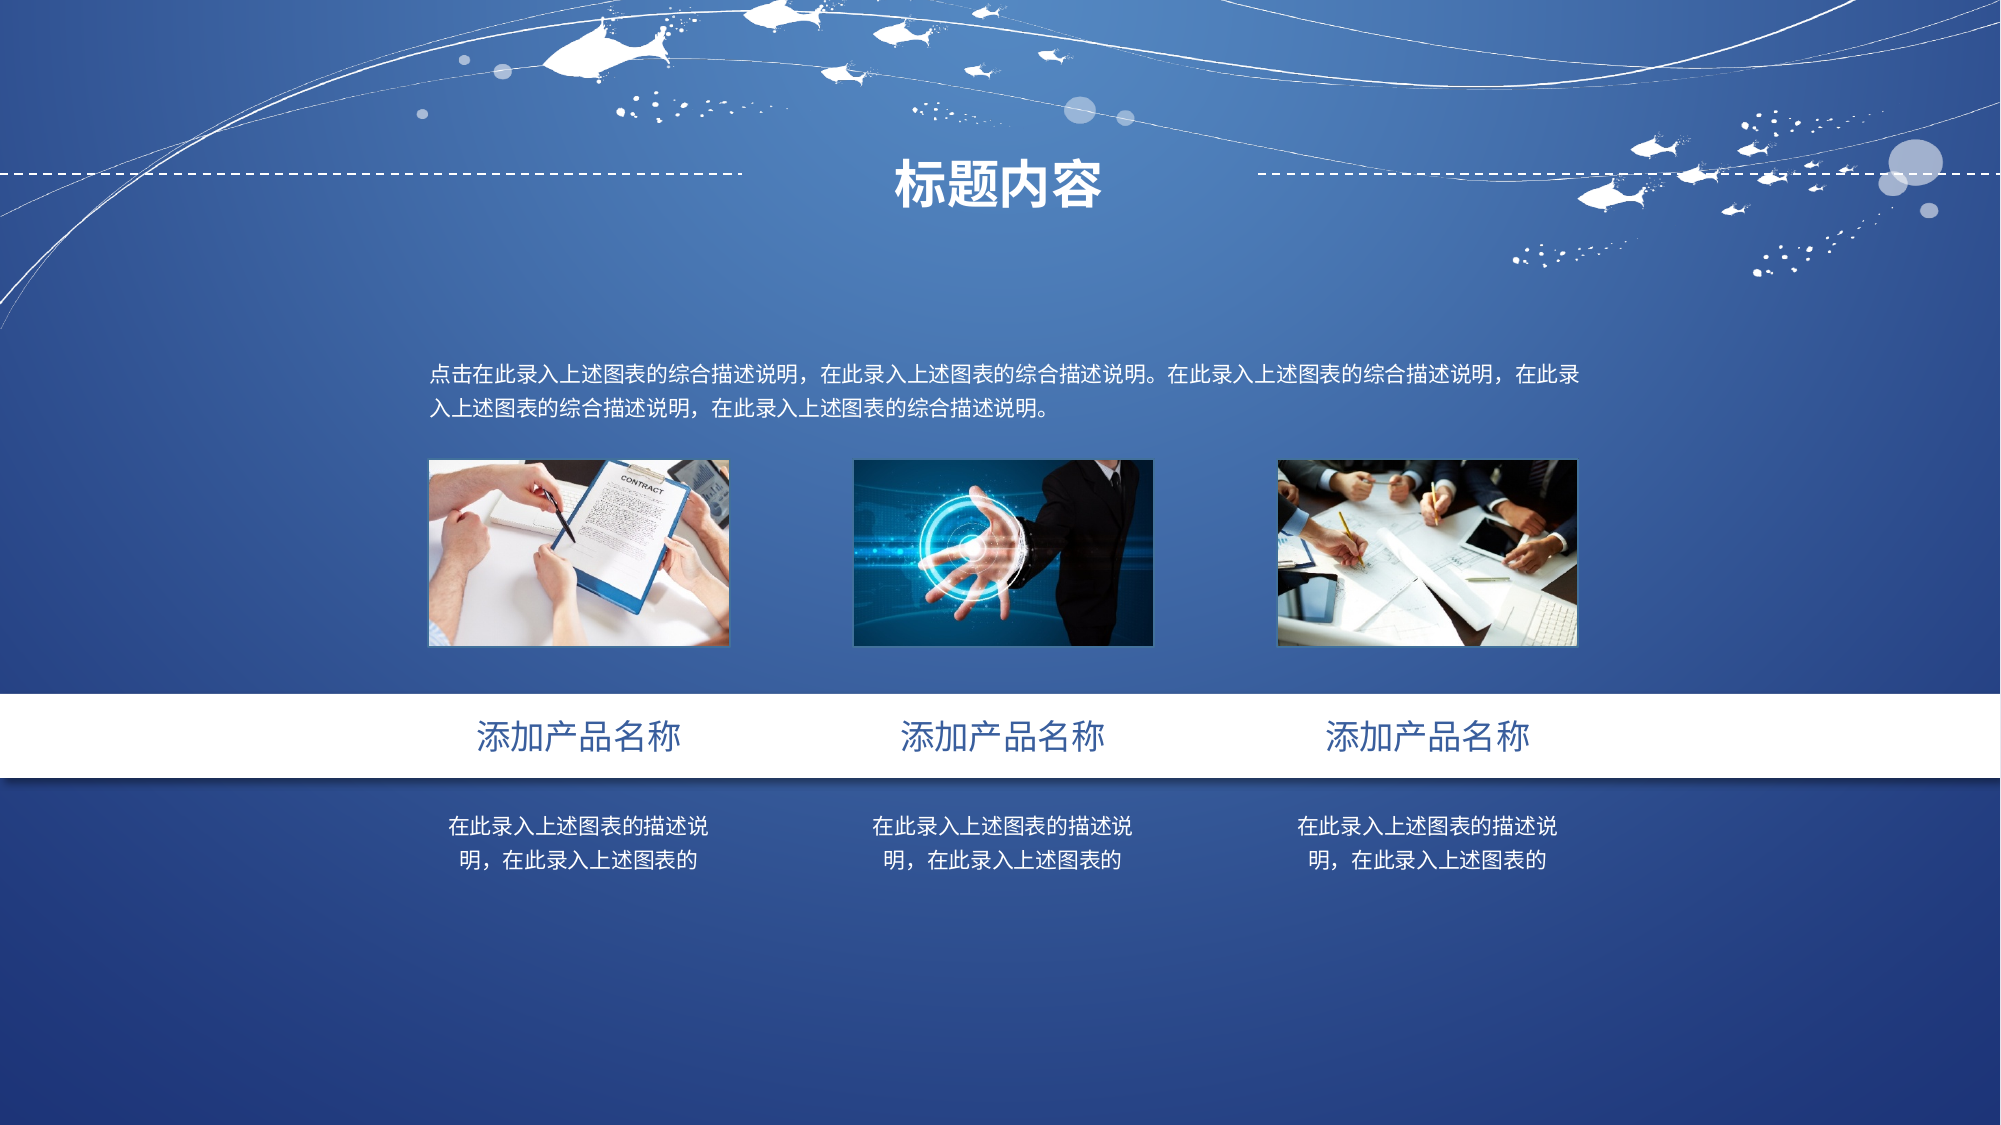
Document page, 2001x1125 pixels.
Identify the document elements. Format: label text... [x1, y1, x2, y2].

text_box [1277, 458, 1579, 648]
picture [0, 0, 2001, 1125]
text_box [0, 693, 2000, 778]
text_box 添加产品名称 [889, 709, 1118, 762]
text_box 在此录入上述图表的描述说明，在此录入上述图表的 [1284, 799, 1571, 879]
text_box 在此录入上述图表的描述说明，在此录入上述图表的 [435, 799, 723, 879]
text_box 在此录入上述图表的描述说明，在此录入上述图表的 [860, 799, 1147, 879]
text_box [428, 458, 730, 648]
text_box 添加产品名称 [464, 709, 693, 762]
text_box [852, 458, 1155, 648]
text_box 点击在此录入上述图表的综合描述说明，在此录入上述图表的综合描述说明。在此录入上述图表的综合描述说明，在此录入上述图表的综合描述说明，在此录入上述图表的综合描述说明。 [418, 347, 1599, 427]
text_box 添加产品名称 [1313, 709, 1542, 762]
